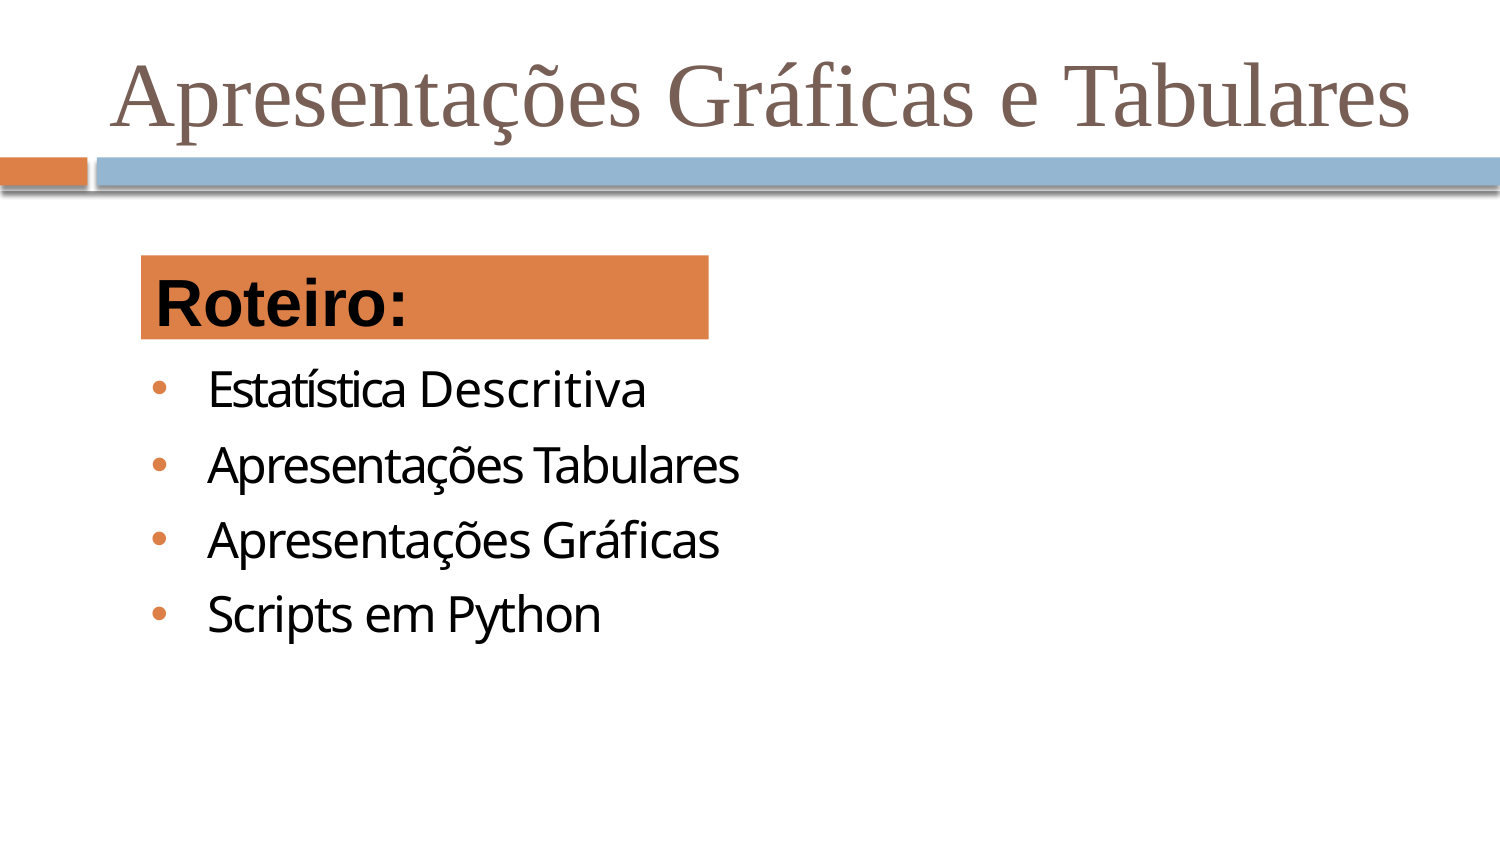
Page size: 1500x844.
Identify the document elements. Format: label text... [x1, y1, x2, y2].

text_box Roteiro: [141, 255, 709, 340]
text_box Estatística Descritiva Apresentações Tabulares Apresentações Gráficas Scripts em Python [141, 340, 746, 643]
picture [0, 156, 1500, 203]
title Apresentações Gráficas e Tabulares [107, 32, 1468, 176]
